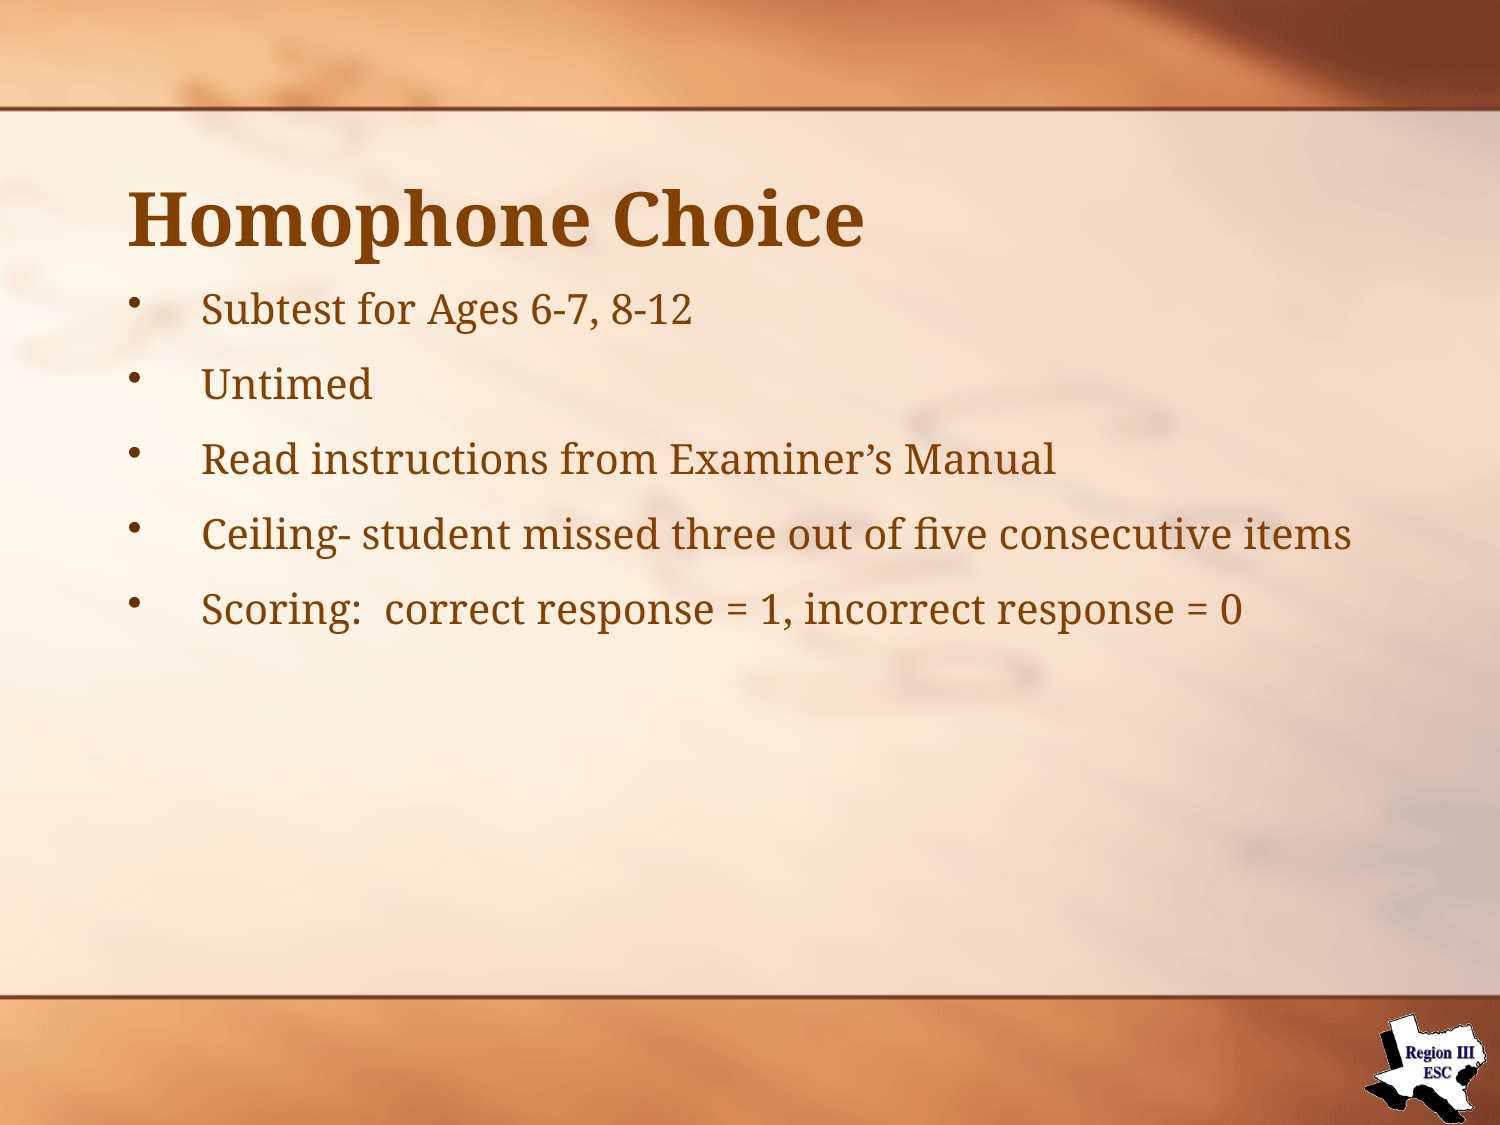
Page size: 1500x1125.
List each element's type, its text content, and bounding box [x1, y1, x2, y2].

picture [0, 0, 1500, 1125]
list Subtest for Ages 6-7, 8-12 Untimed Read instructions from Examiner’s Manual Ceiling- student missed three out of five consecutive items Scoring: correct response = 1, incorrect response = 0 [112, 275, 1413, 950]
title Homophone Choice [112, 125, 1413, 270]
